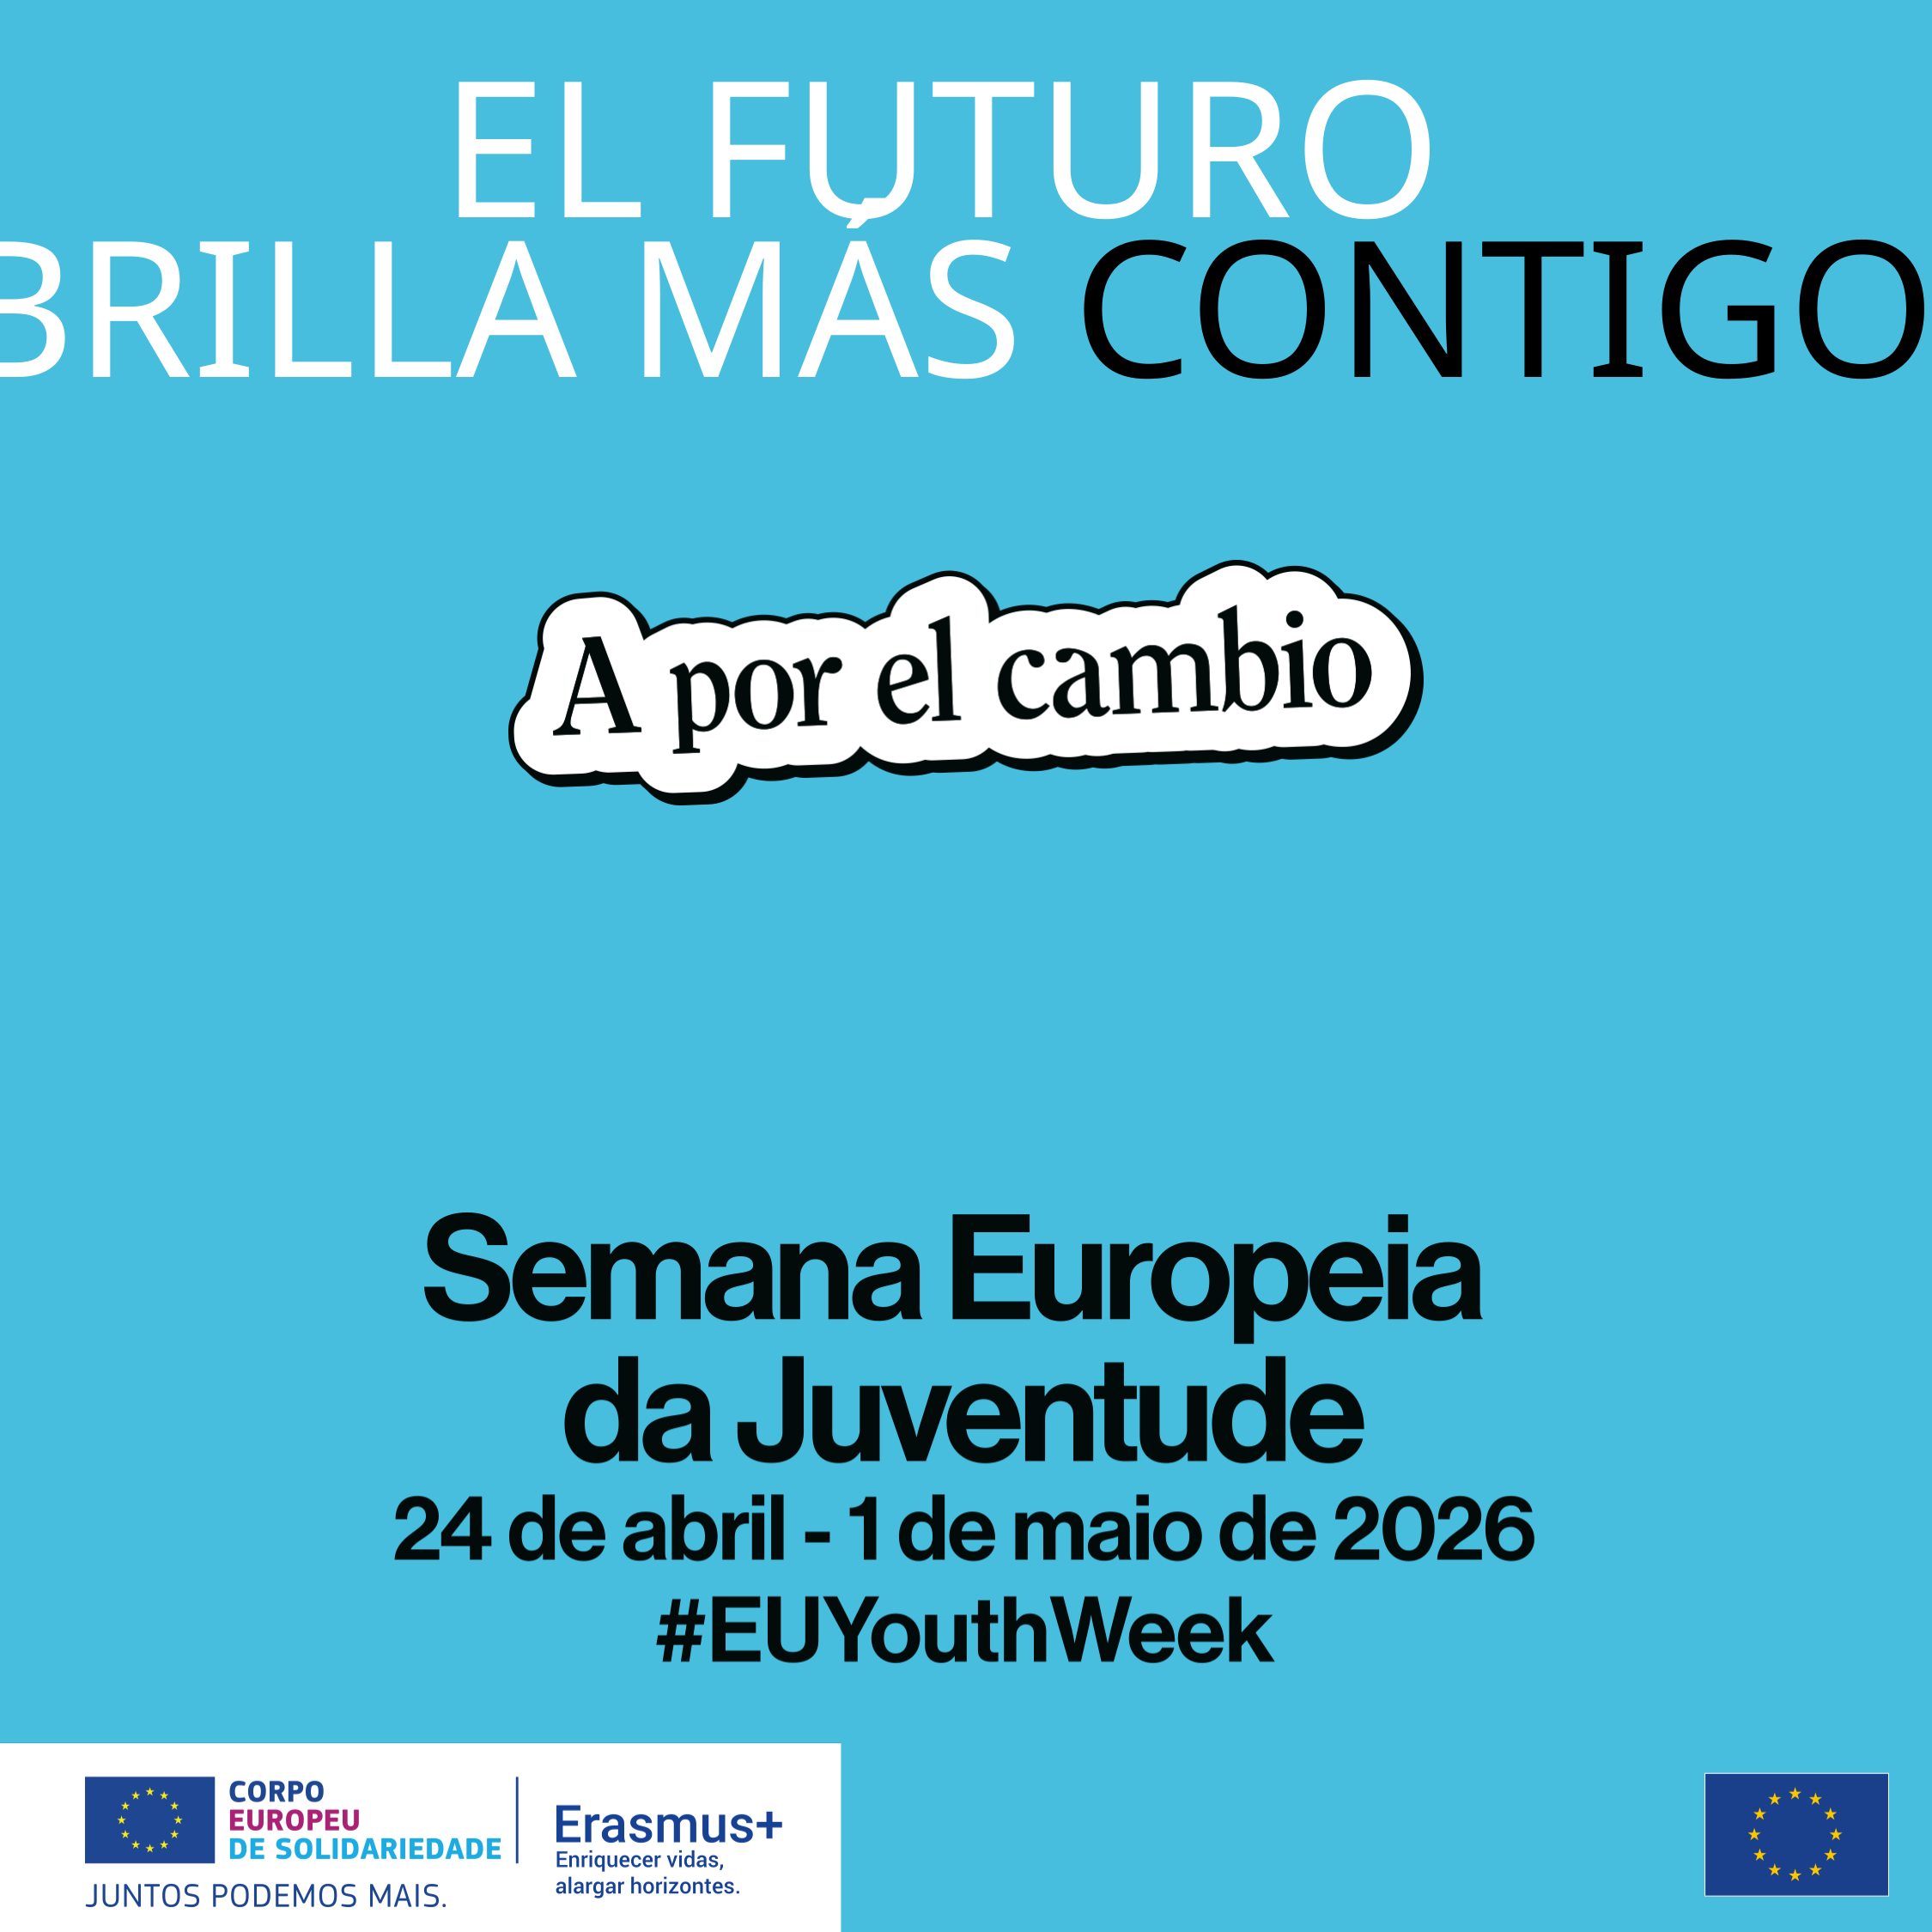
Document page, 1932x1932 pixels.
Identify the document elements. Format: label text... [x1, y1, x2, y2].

picture [508, 560, 1424, 805]
text_box El futuro brilla más contigo. [0, 86, 1932, 414]
picture [0, 1212, 1890, 1932]
